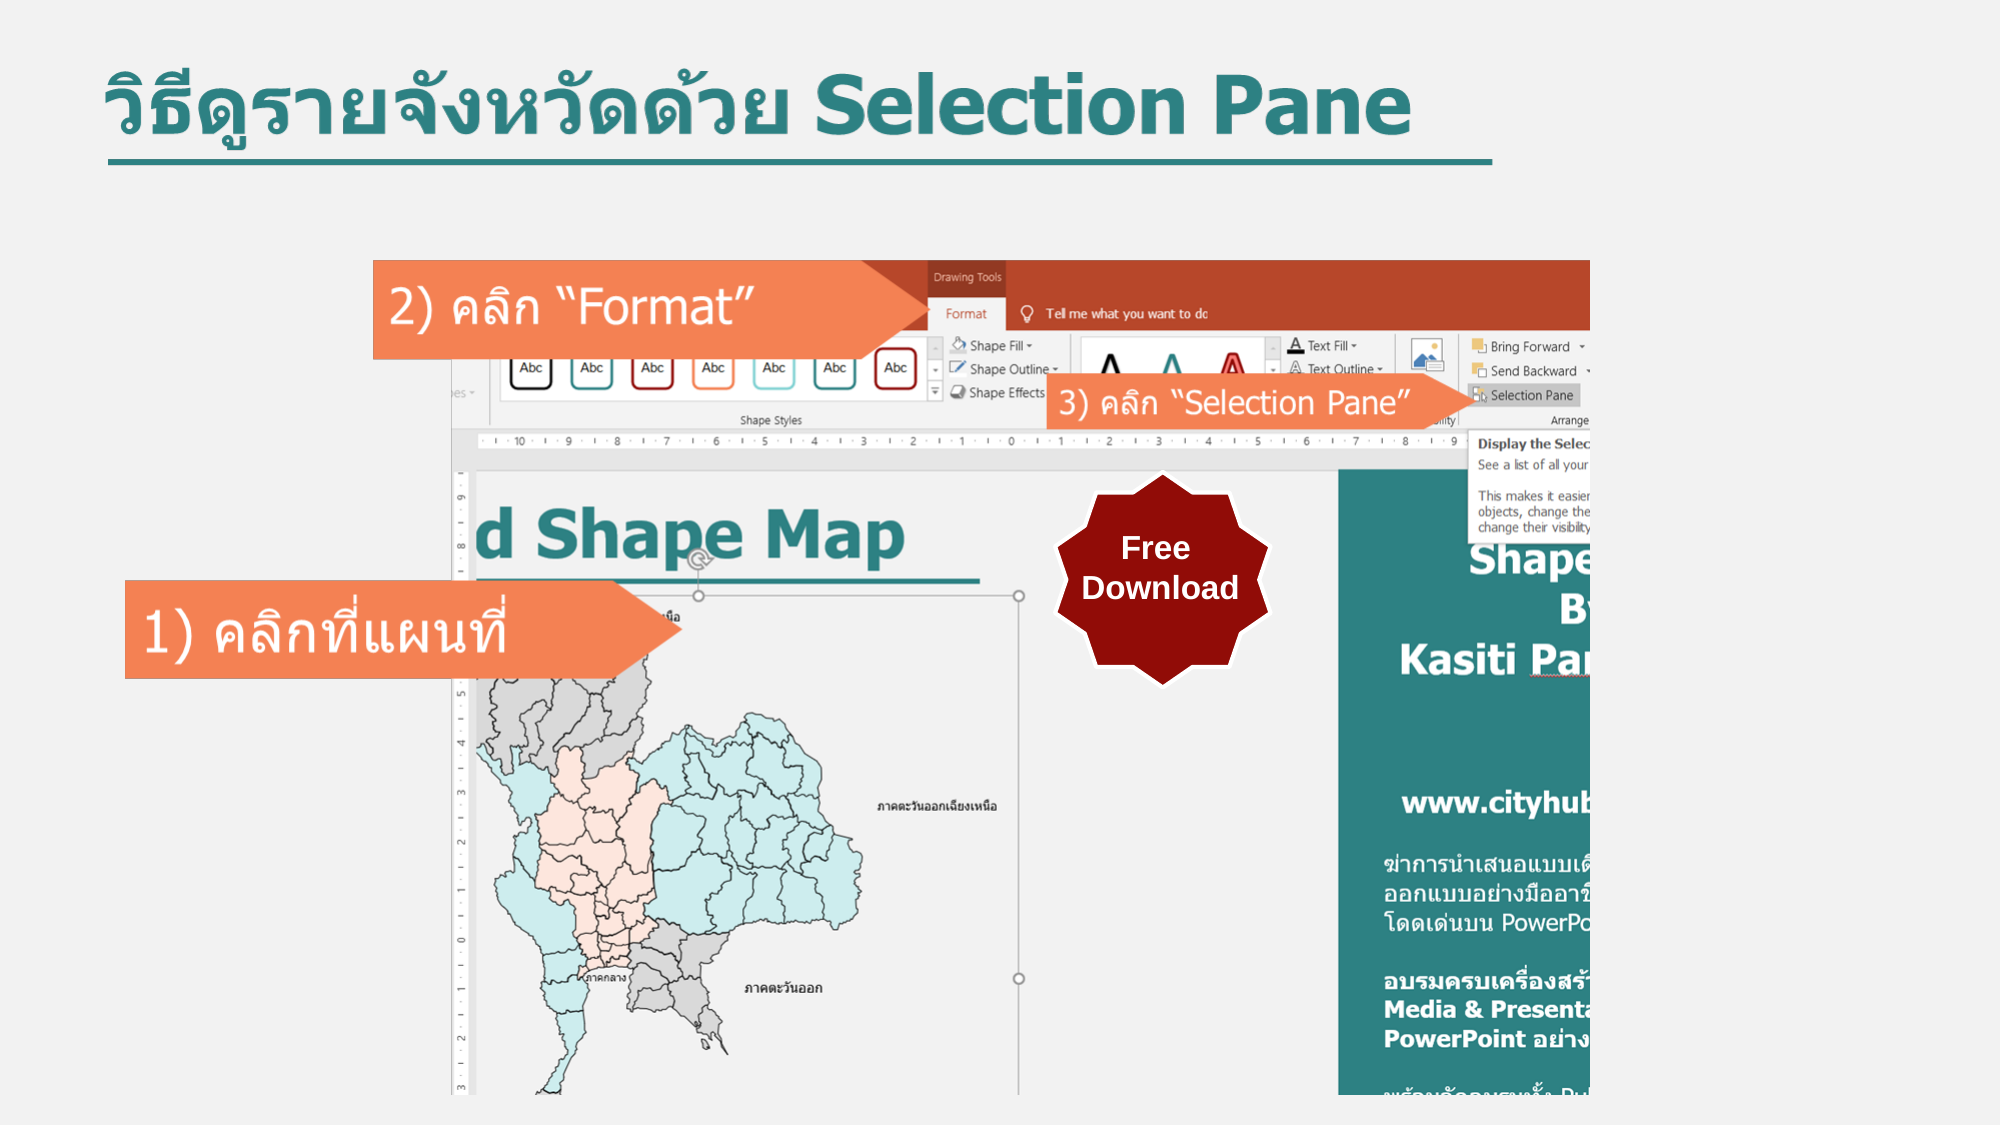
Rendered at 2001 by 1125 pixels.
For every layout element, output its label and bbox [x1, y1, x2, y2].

picture [55, 29, 1590, 1096]
text_box [1054, 471, 1271, 688]
